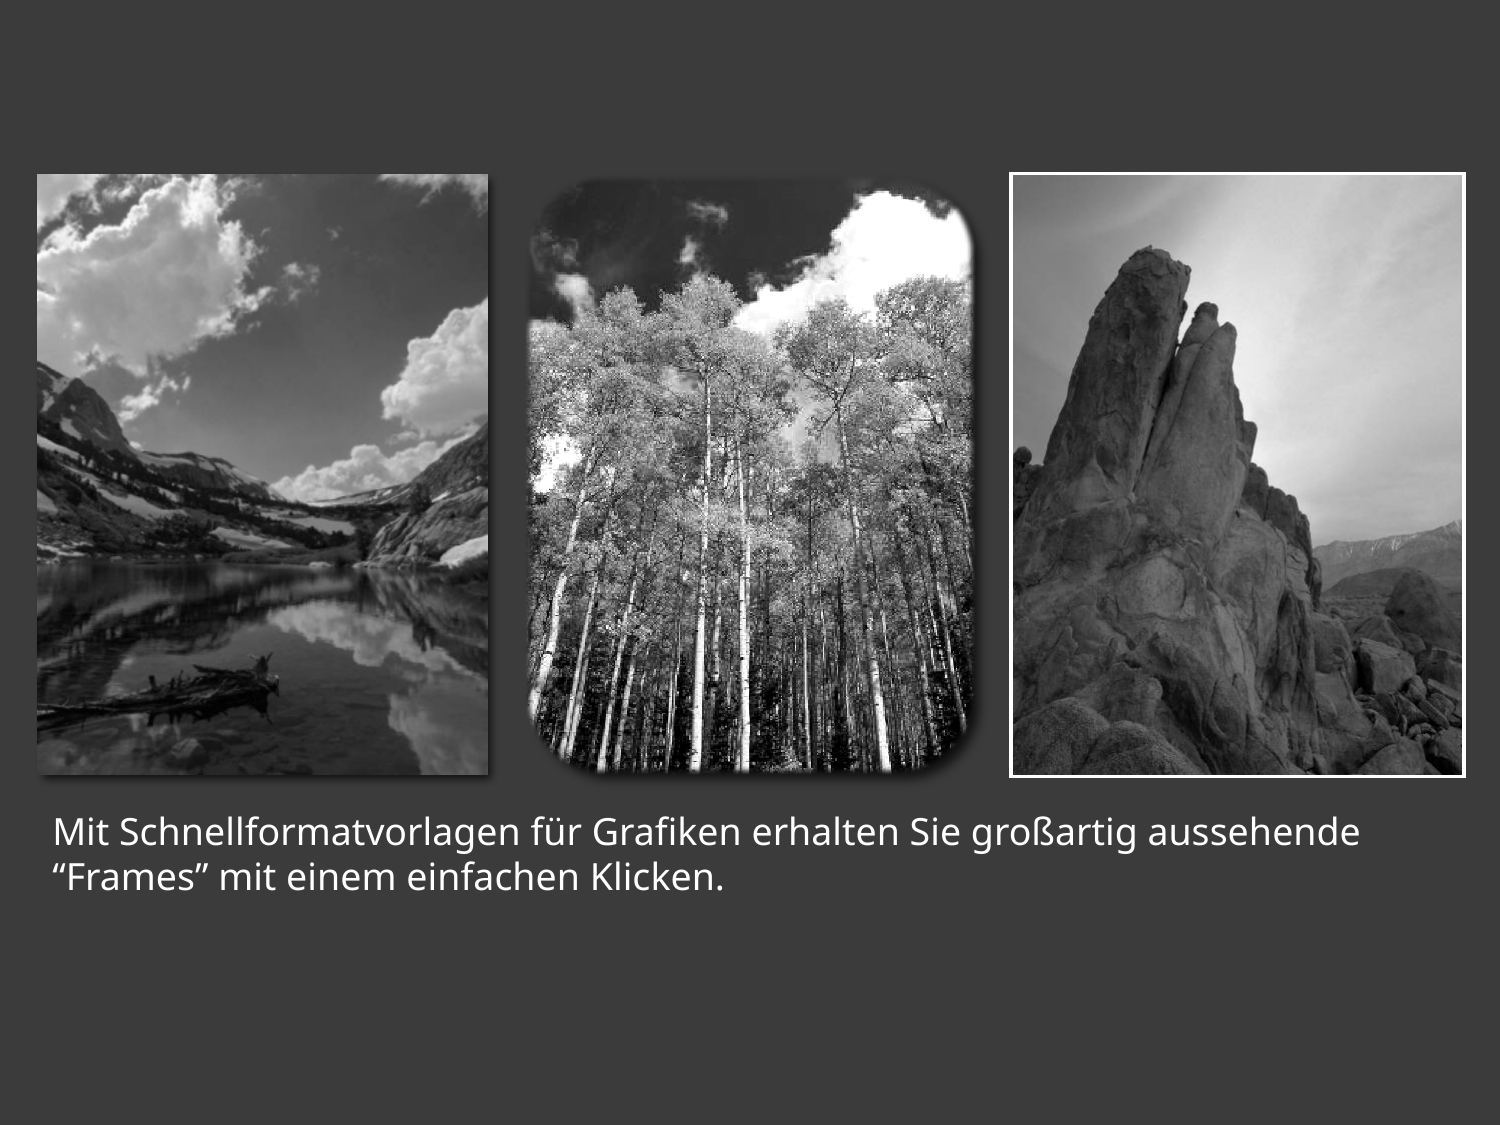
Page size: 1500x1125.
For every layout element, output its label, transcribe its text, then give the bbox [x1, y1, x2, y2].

picture [37, 174, 488, 776]
list Mit Schnellformatvorlagen für Grafiken erhalten Sie großartig aussehende “Frames” mit einem einfachen Klicken. [37, 800, 1450, 1088]
picture [1012, 174, 1463, 776]
picture [524, 174, 976, 776]
